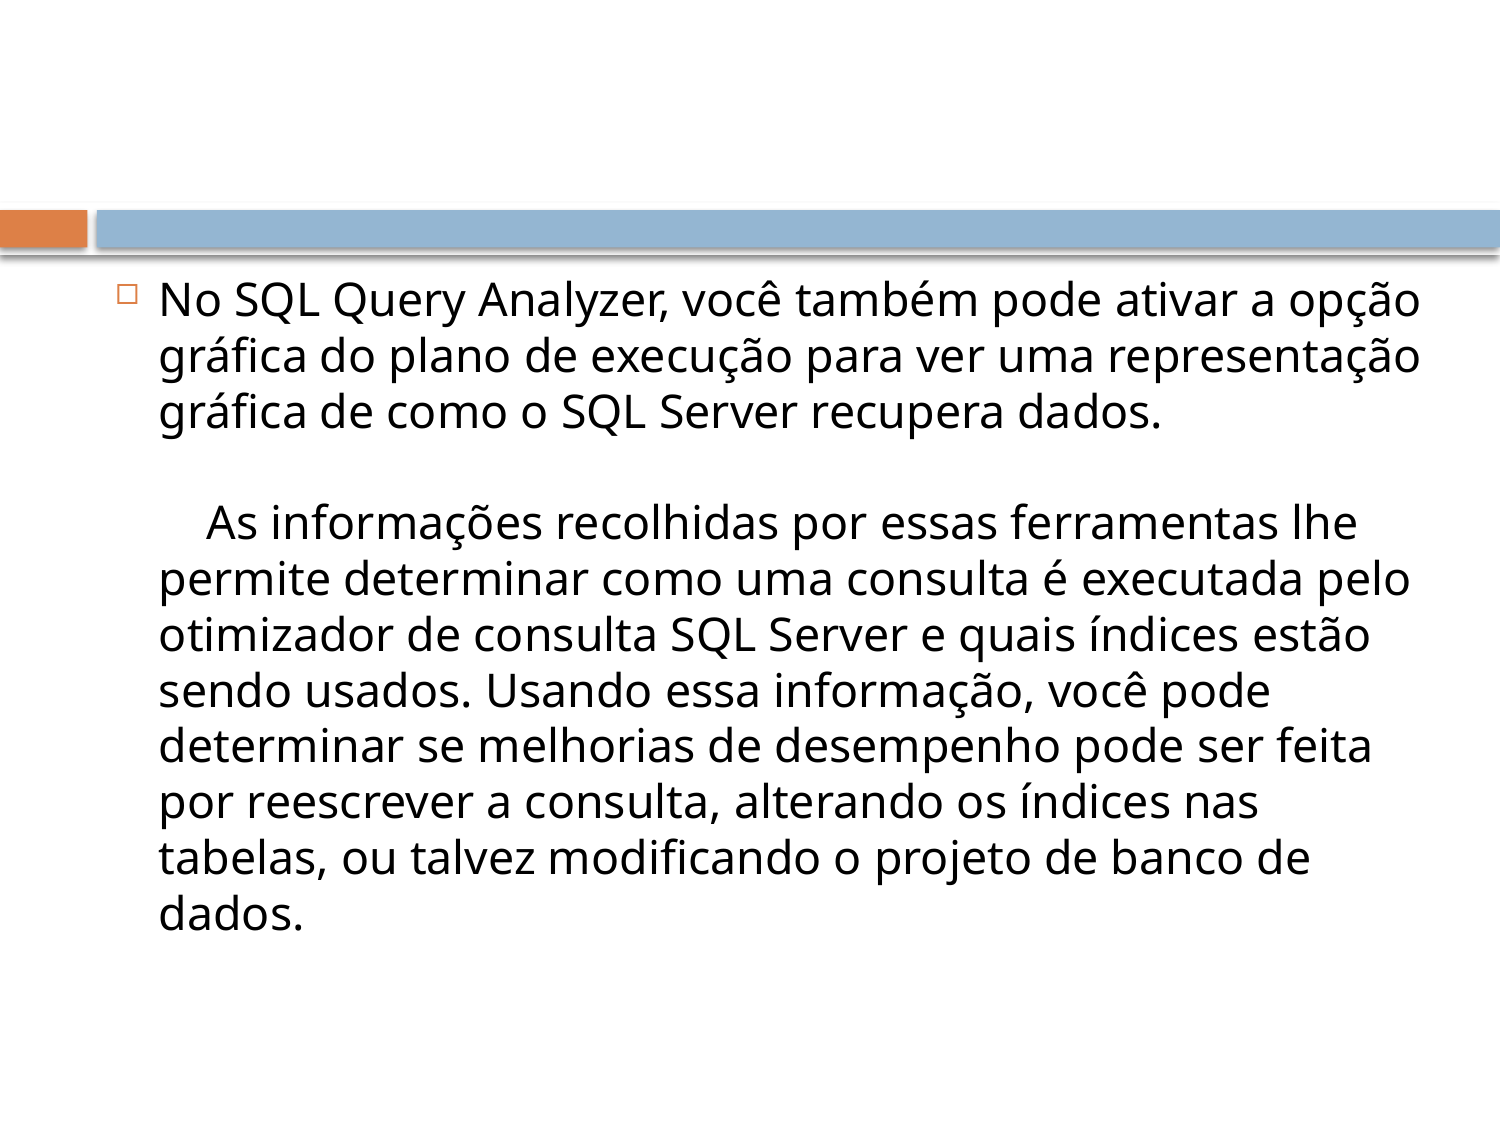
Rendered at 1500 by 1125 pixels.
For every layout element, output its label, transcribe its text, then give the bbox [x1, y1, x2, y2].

list No SQL Query Analyzer, você também pode ativar a opção gráfica do plano de execução para ver uma representação gráfica de como o SQL Server recupera dados. As informações recolhidas por essas ferramentas lhe permite determinar como uma consulta é executada pelo otimizador de consulta SQL Server e quais índices estão sendo usados. Usando essa informação, você pode determinar se melhorias de desempenho pode ser feita por reescrever a consulta, alterando os índices nas tabelas, ou talvez modificando o projeto de banco de dados. [100, 262, 1438, 1000]
